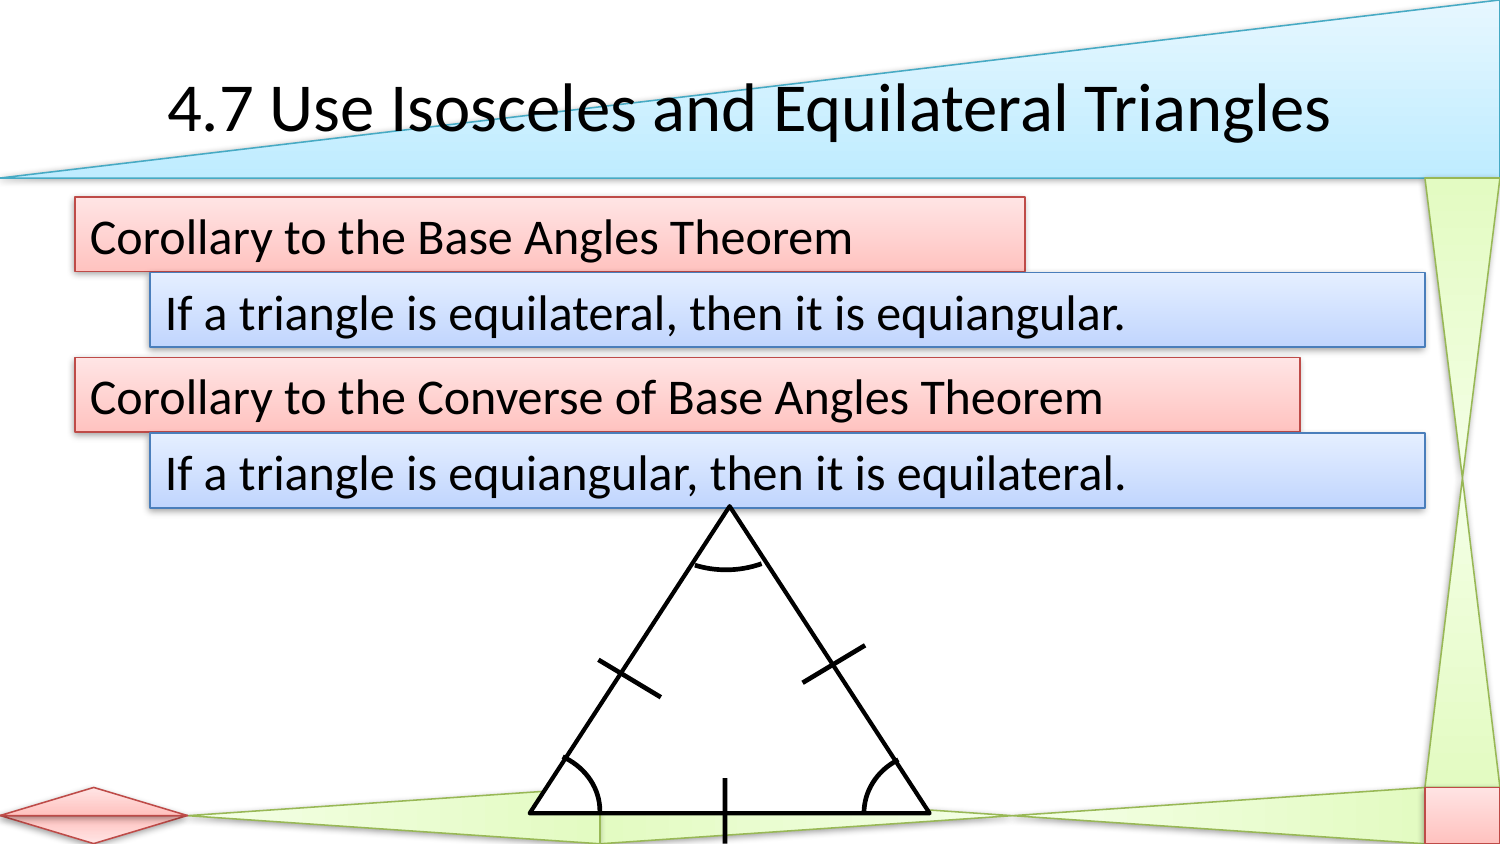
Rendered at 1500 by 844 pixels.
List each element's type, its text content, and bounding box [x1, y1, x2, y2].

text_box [598, 659, 662, 698]
text_box [694, 508, 762, 571]
text_box [531, 756, 601, 811]
text_box [863, 759, 930, 814]
text_box Corollary to the Base Angles Theorem [74, 196, 1026, 272]
text_box Corollary to the Converse of Base Angles Theorem [74, 357, 1301, 433]
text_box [802, 645, 866, 684]
text_box If a triangle is equiangular, then it is equilateral. [149, 432, 1426, 509]
text_box [527, 504, 932, 816]
text_box If a triangle is equilateral, then it is equiangular. [149, 272, 1426, 348]
title 4.7 Use Isosceles and Equilateral Triangles [75, 33, 1425, 175]
